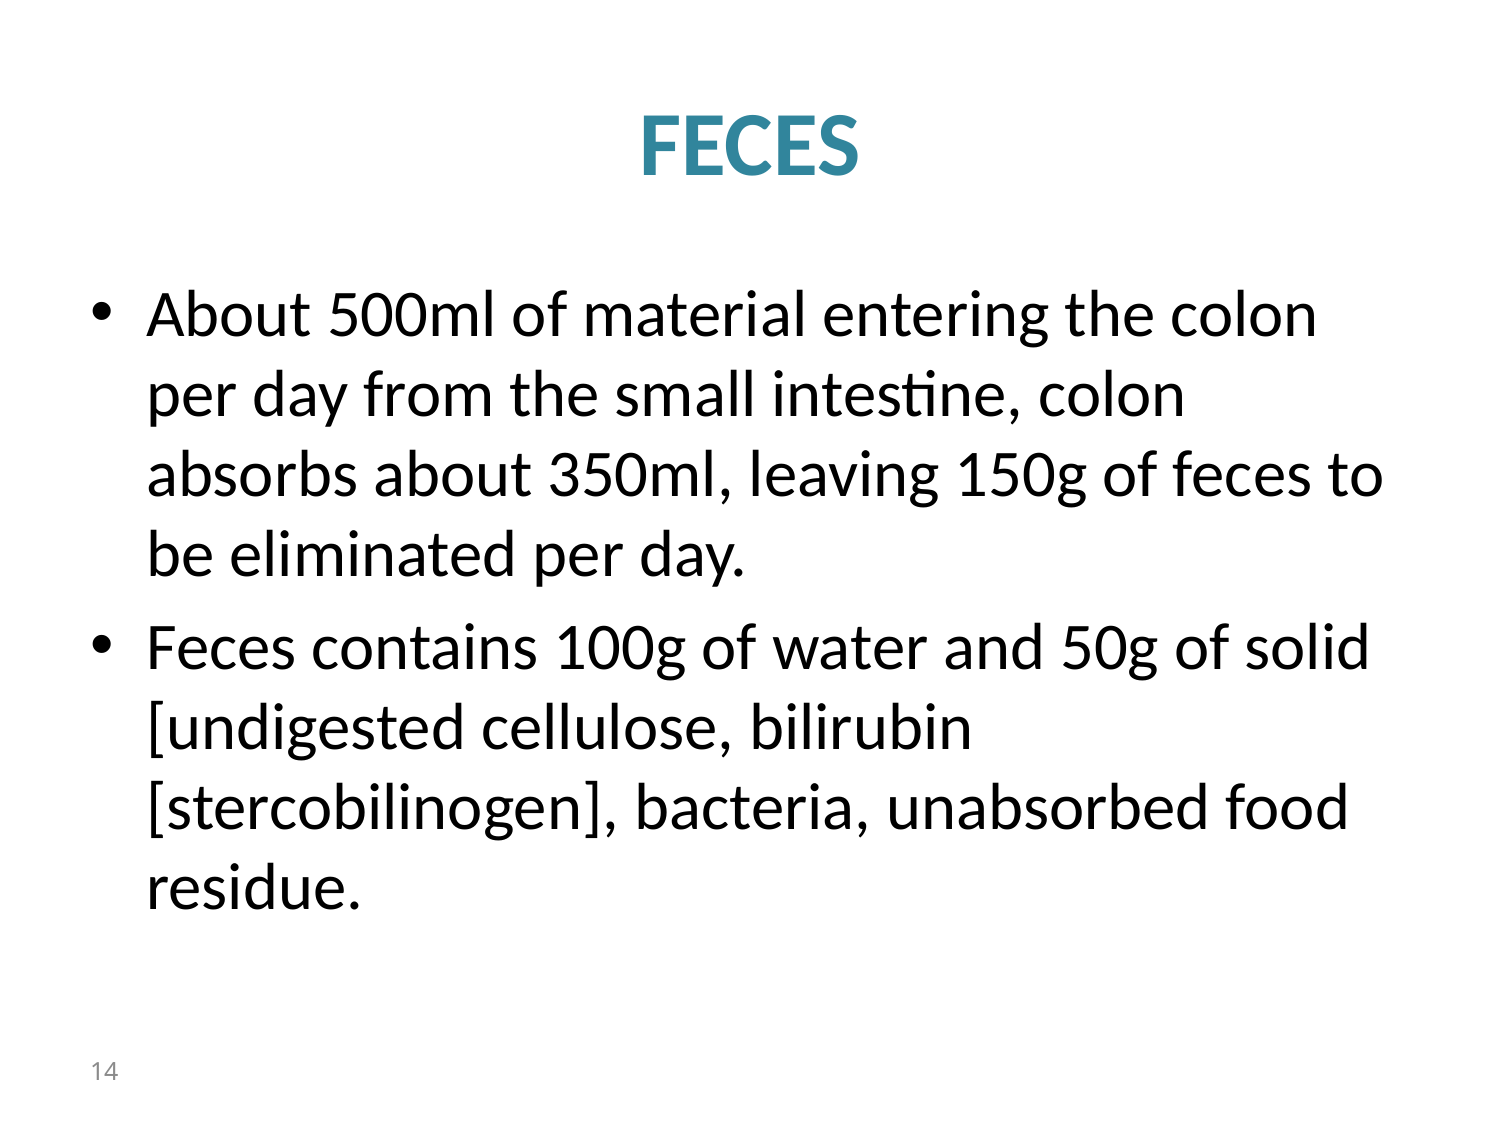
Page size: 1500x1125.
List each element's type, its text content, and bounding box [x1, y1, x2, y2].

title FECES [75, 45, 1425, 233]
list About 500ml of material entering the colon per day from the small intestine, colon absorbs about 350ml, leaving 150g of feces to be eliminated per day. Feces contains 100g of water and 50g of solid [undigested cellulose, bilirubin [stercobilinogen], bacteria, unabsorbed food residue. [75, 262, 1425, 1005]
slide_number 14 [75, 1042, 425, 1103]
